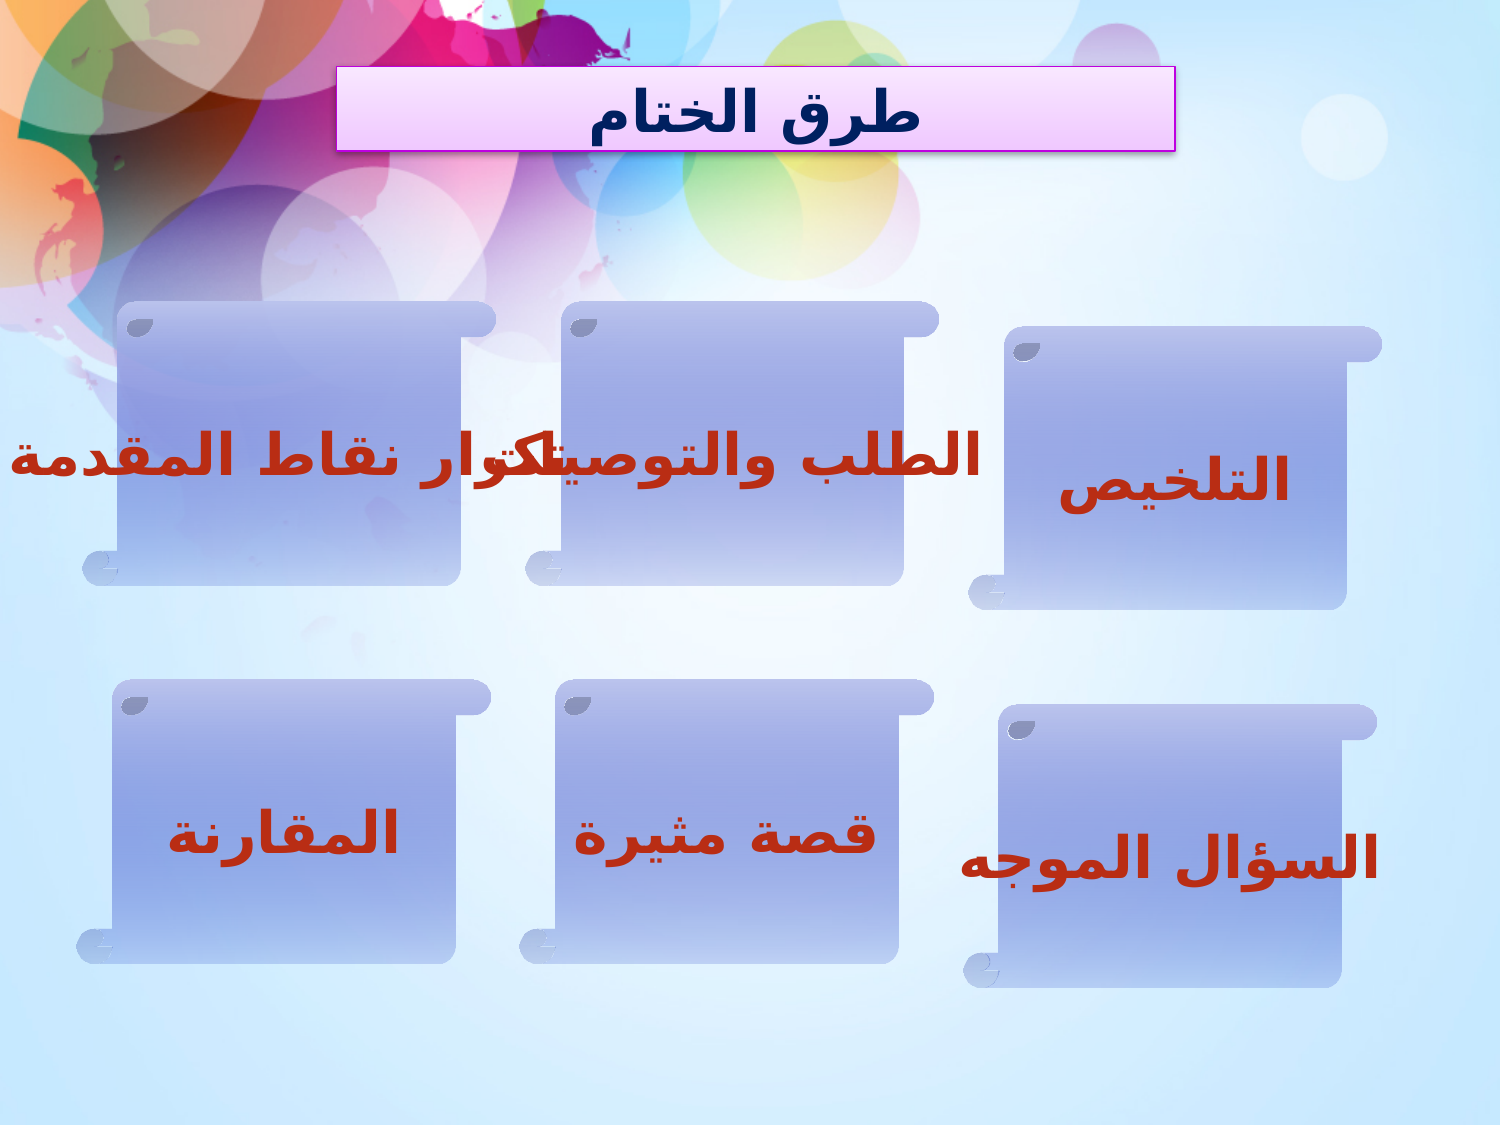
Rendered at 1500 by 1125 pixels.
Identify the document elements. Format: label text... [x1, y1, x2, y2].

text_box طرق الختام [336, 66, 1176, 152]
picture [0, 0, 1500, 1125]
text_box السؤال الموجه [963, 704, 1377, 988]
text_box تكرار نقاط المقدمة [82, 301, 496, 586]
text_box التلخيص [968, 326, 1382, 610]
text_box قصة مثيرة [519, 679, 934, 964]
text_box المقارنة [76, 679, 491, 964]
text_box الطلب والتوصيات [525, 301, 939, 586]
